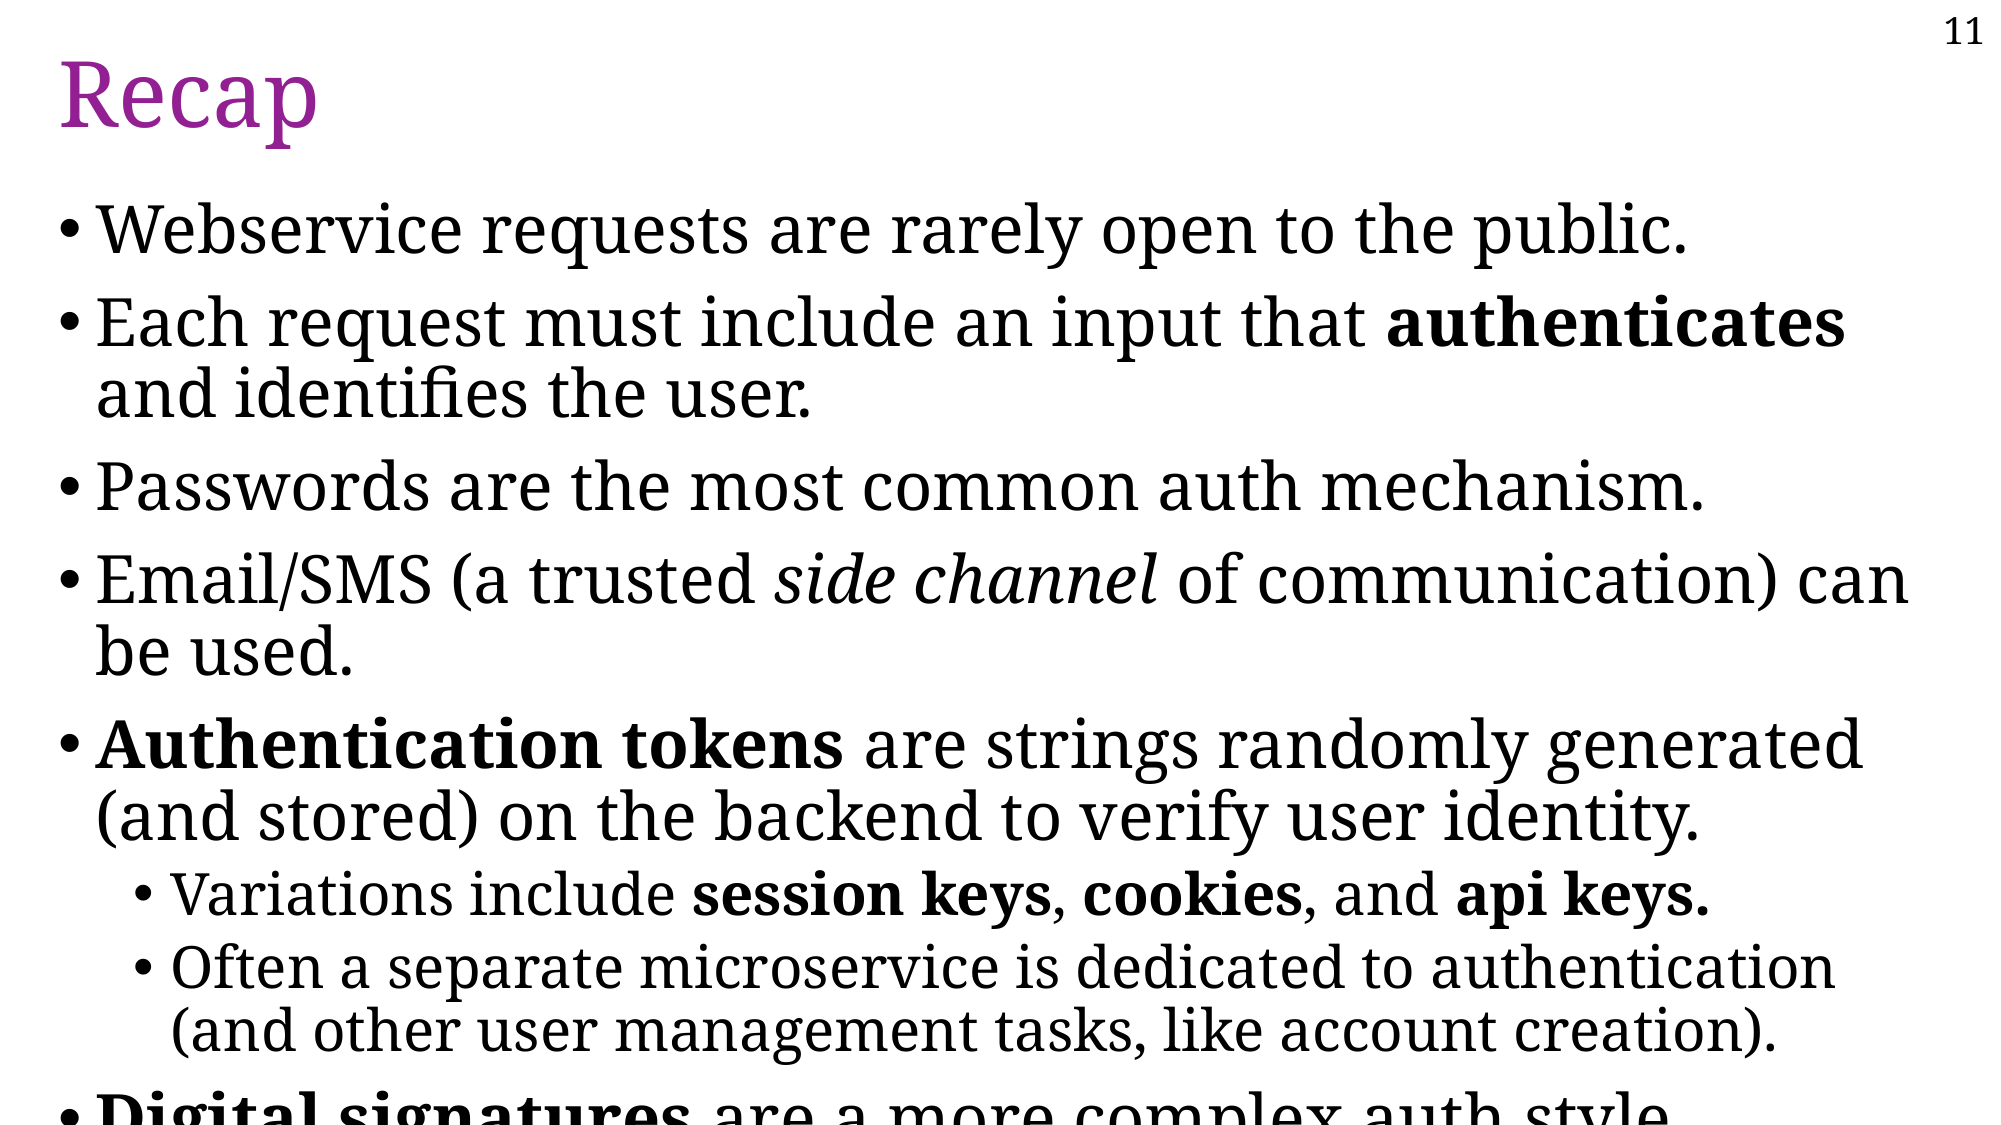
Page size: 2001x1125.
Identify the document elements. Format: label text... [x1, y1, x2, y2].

title Recap [43, 25, 1953, 171]
list Webservice requests are rarely open to the public. Each request must include an input that authenticates and identifies the user. Passwords are the most common auth mechanism. Email/SMS (a trusted side channel of communication) can be used. Authentication tokens are strings randomly generated (and stored) on the backend to verify user identity. Variations include session keys, cookies, and api keys. Often a separate microservice is dedicated to authentication (and other user management tasks, like account creation). Digital signatures are a more complex auth style, covered in CS-340. [43, 188, 1953, 1106]
